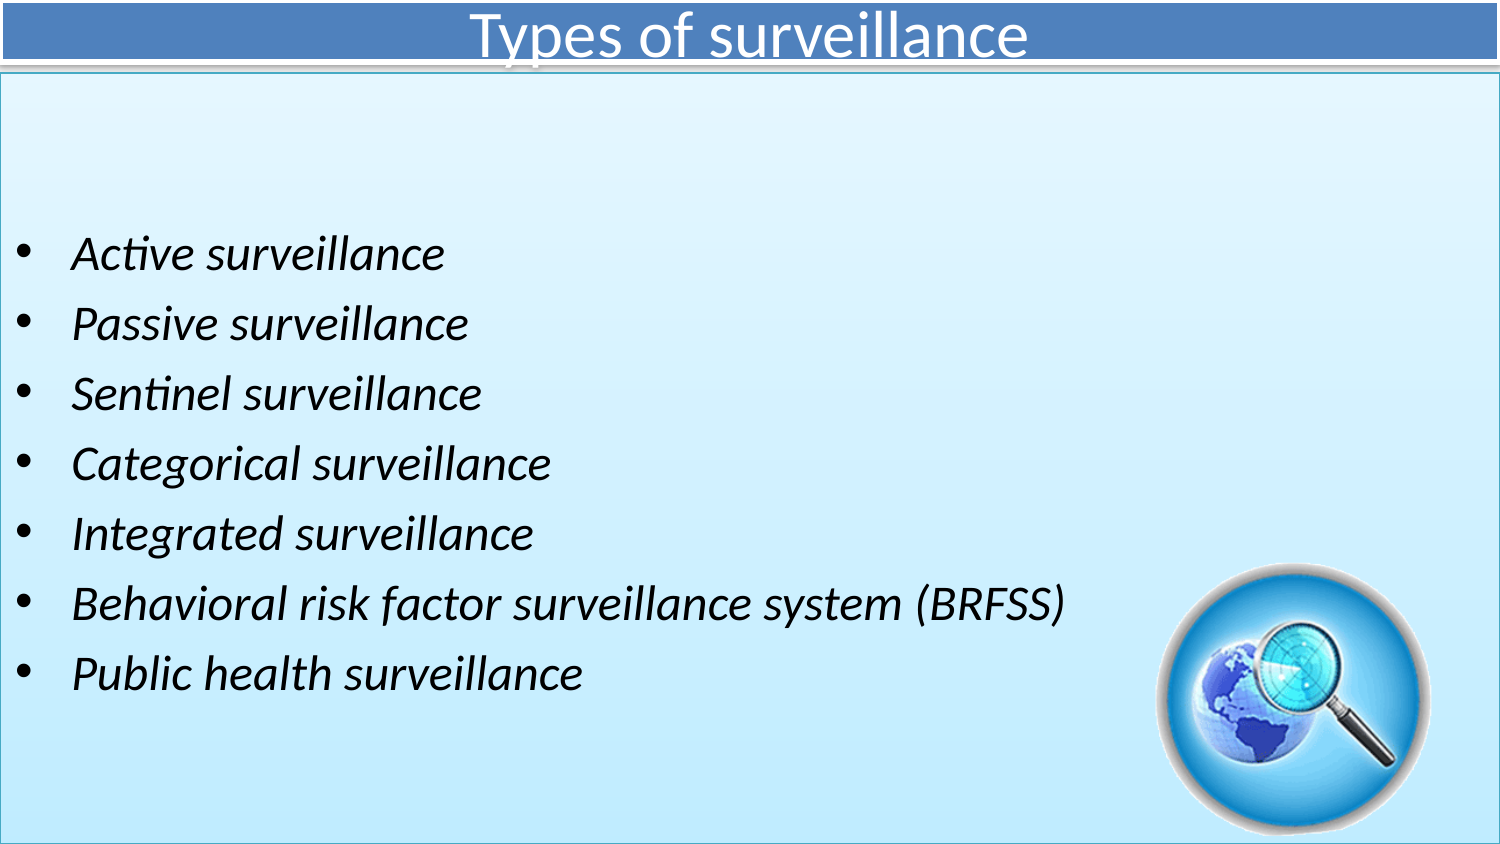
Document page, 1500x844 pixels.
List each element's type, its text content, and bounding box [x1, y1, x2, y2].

list Active surveillance Passive surveillance Sentinel surveillance Categorical surveillance Integrated surveillance Behavioral risk factor surveillance system (BRFSS) Public health surveillance [0, 72, 1500, 844]
title Types of surveillance [0, 0, 1500, 65]
slide_number 6 [1074, 782, 1082, 827]
picture [1087, 556, 1500, 844]
